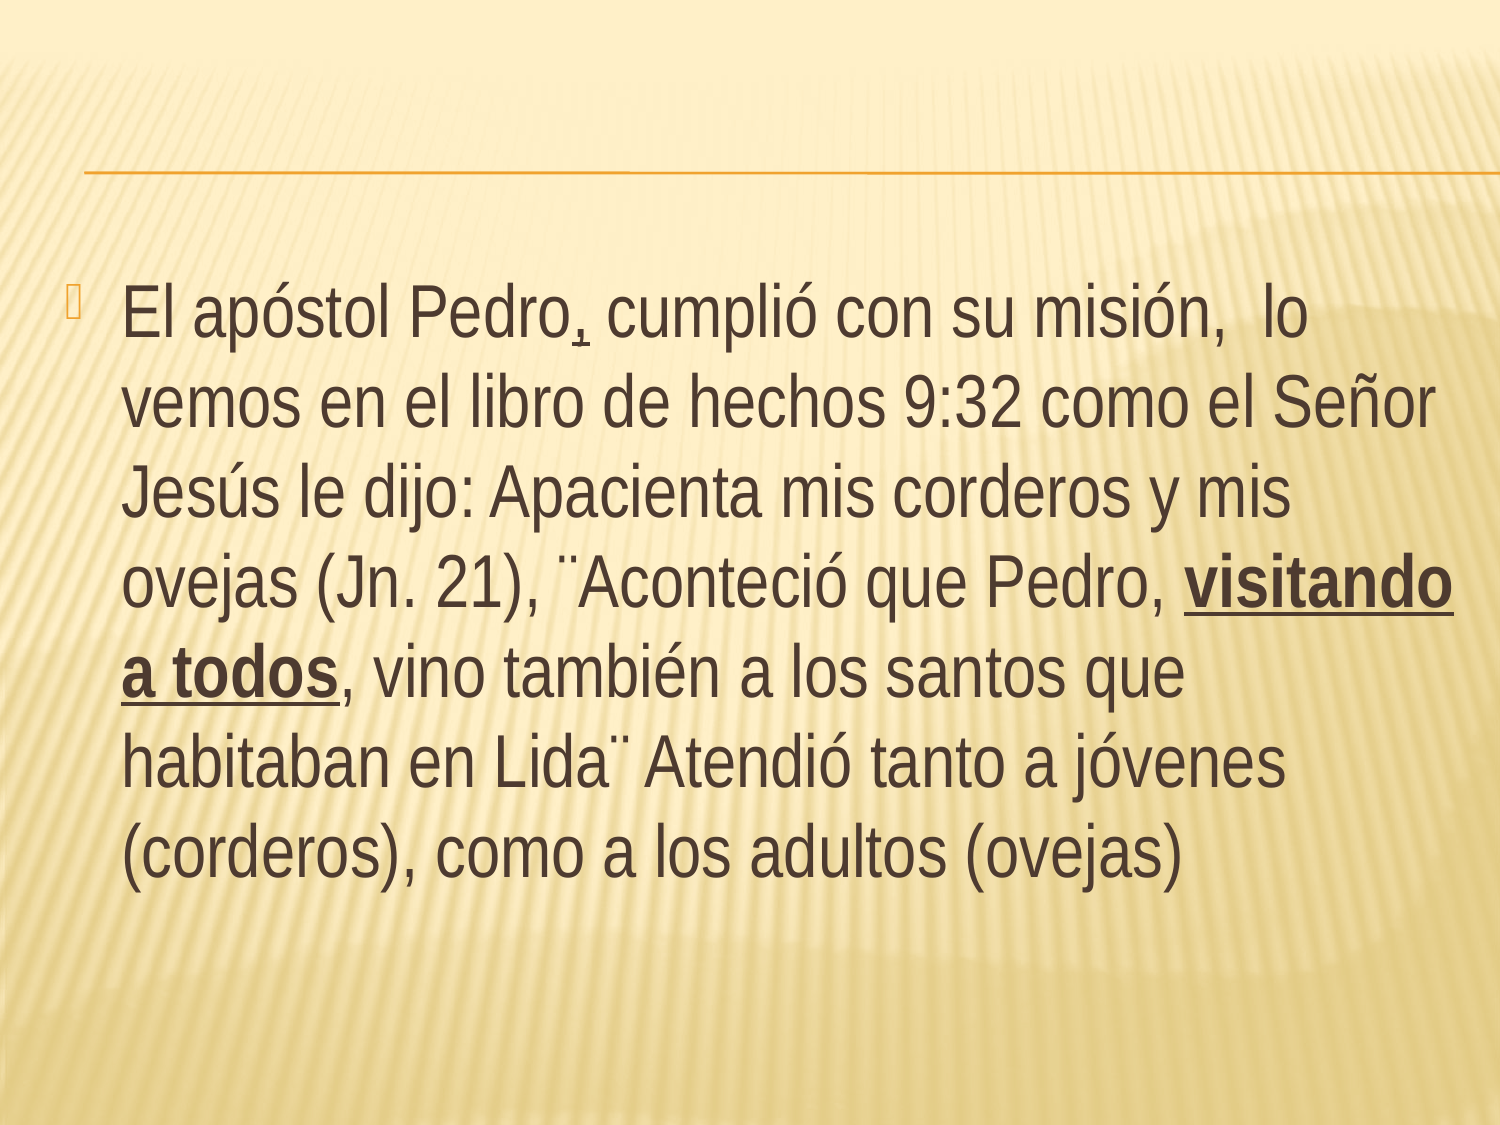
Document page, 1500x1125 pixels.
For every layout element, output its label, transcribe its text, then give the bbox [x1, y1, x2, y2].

list El apóstol Pedro, cumplió con su misión, lo vemos en el libro de hechos 9:32 como el Señor Jesús le dijo: Apacienta mis corderos y mis ovejas (Jn. 21), ¨Aconteció que Pedro, visitando a todos, vino también a los santos que habitaban en Lida¨ Atendió tanto a jóvenes (corderos), como a los adultos (ovejas) [50, 254, 1475, 998]
